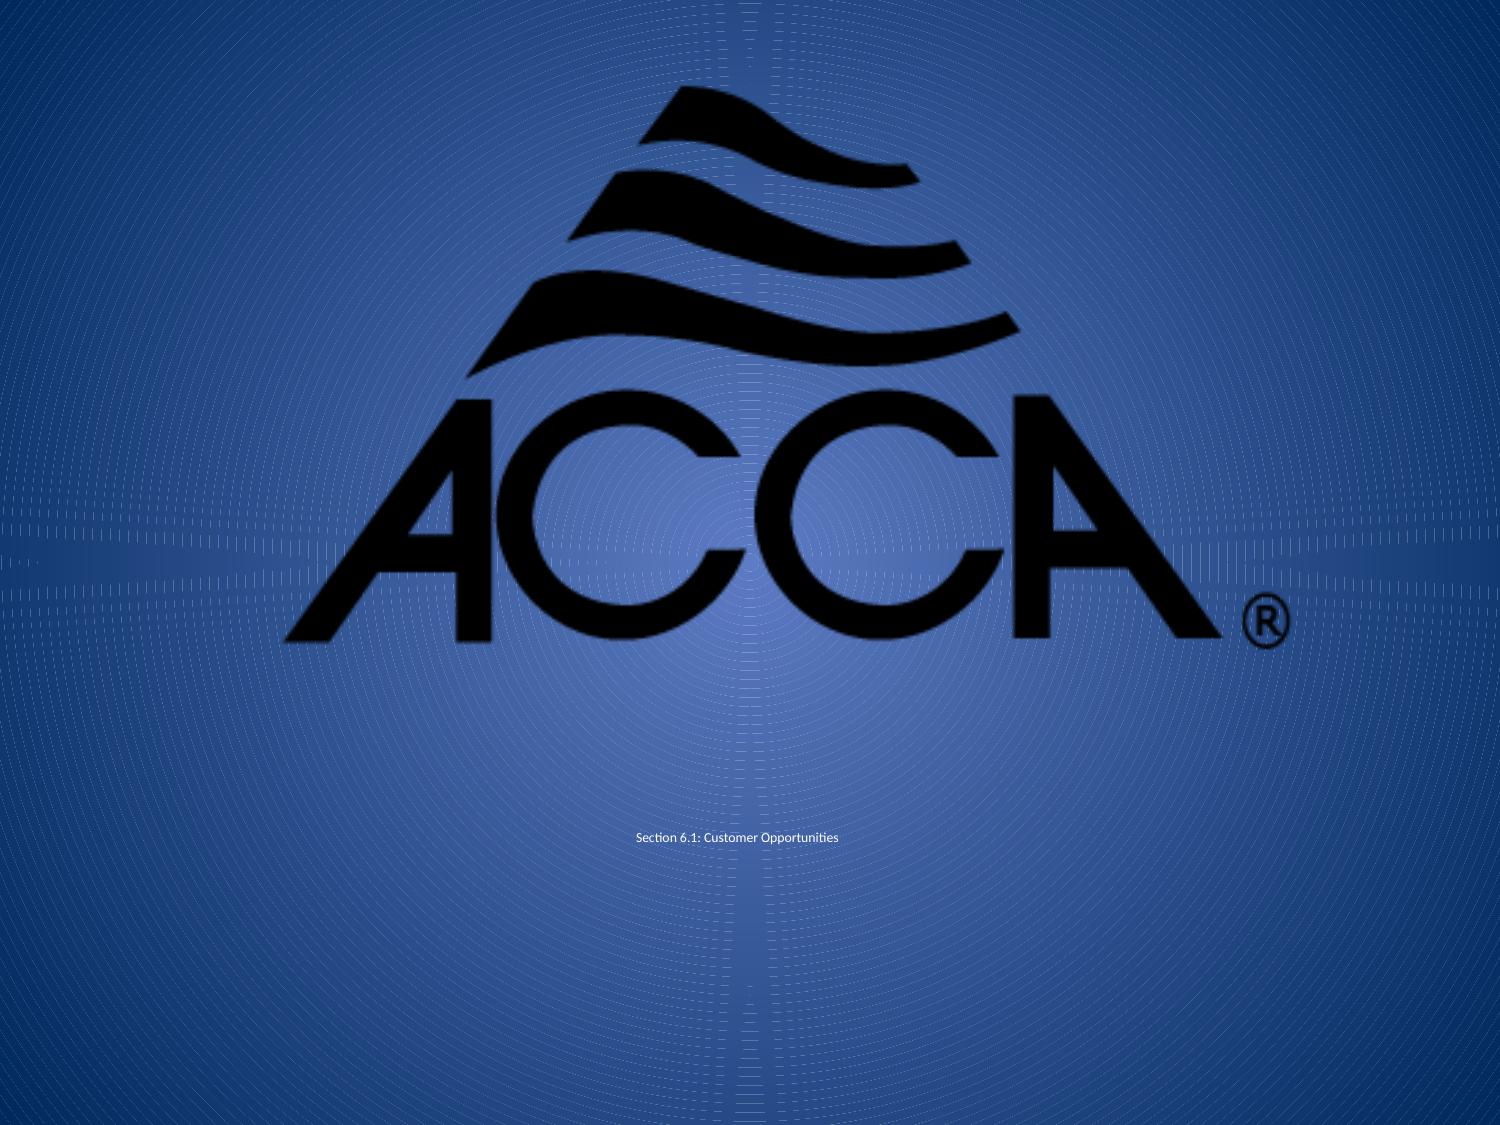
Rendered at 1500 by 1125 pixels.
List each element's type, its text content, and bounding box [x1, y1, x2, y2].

title Section 6.1: Customer Opportunities [0, 787, 1475, 888]
picture [237, 24, 1334, 738]
